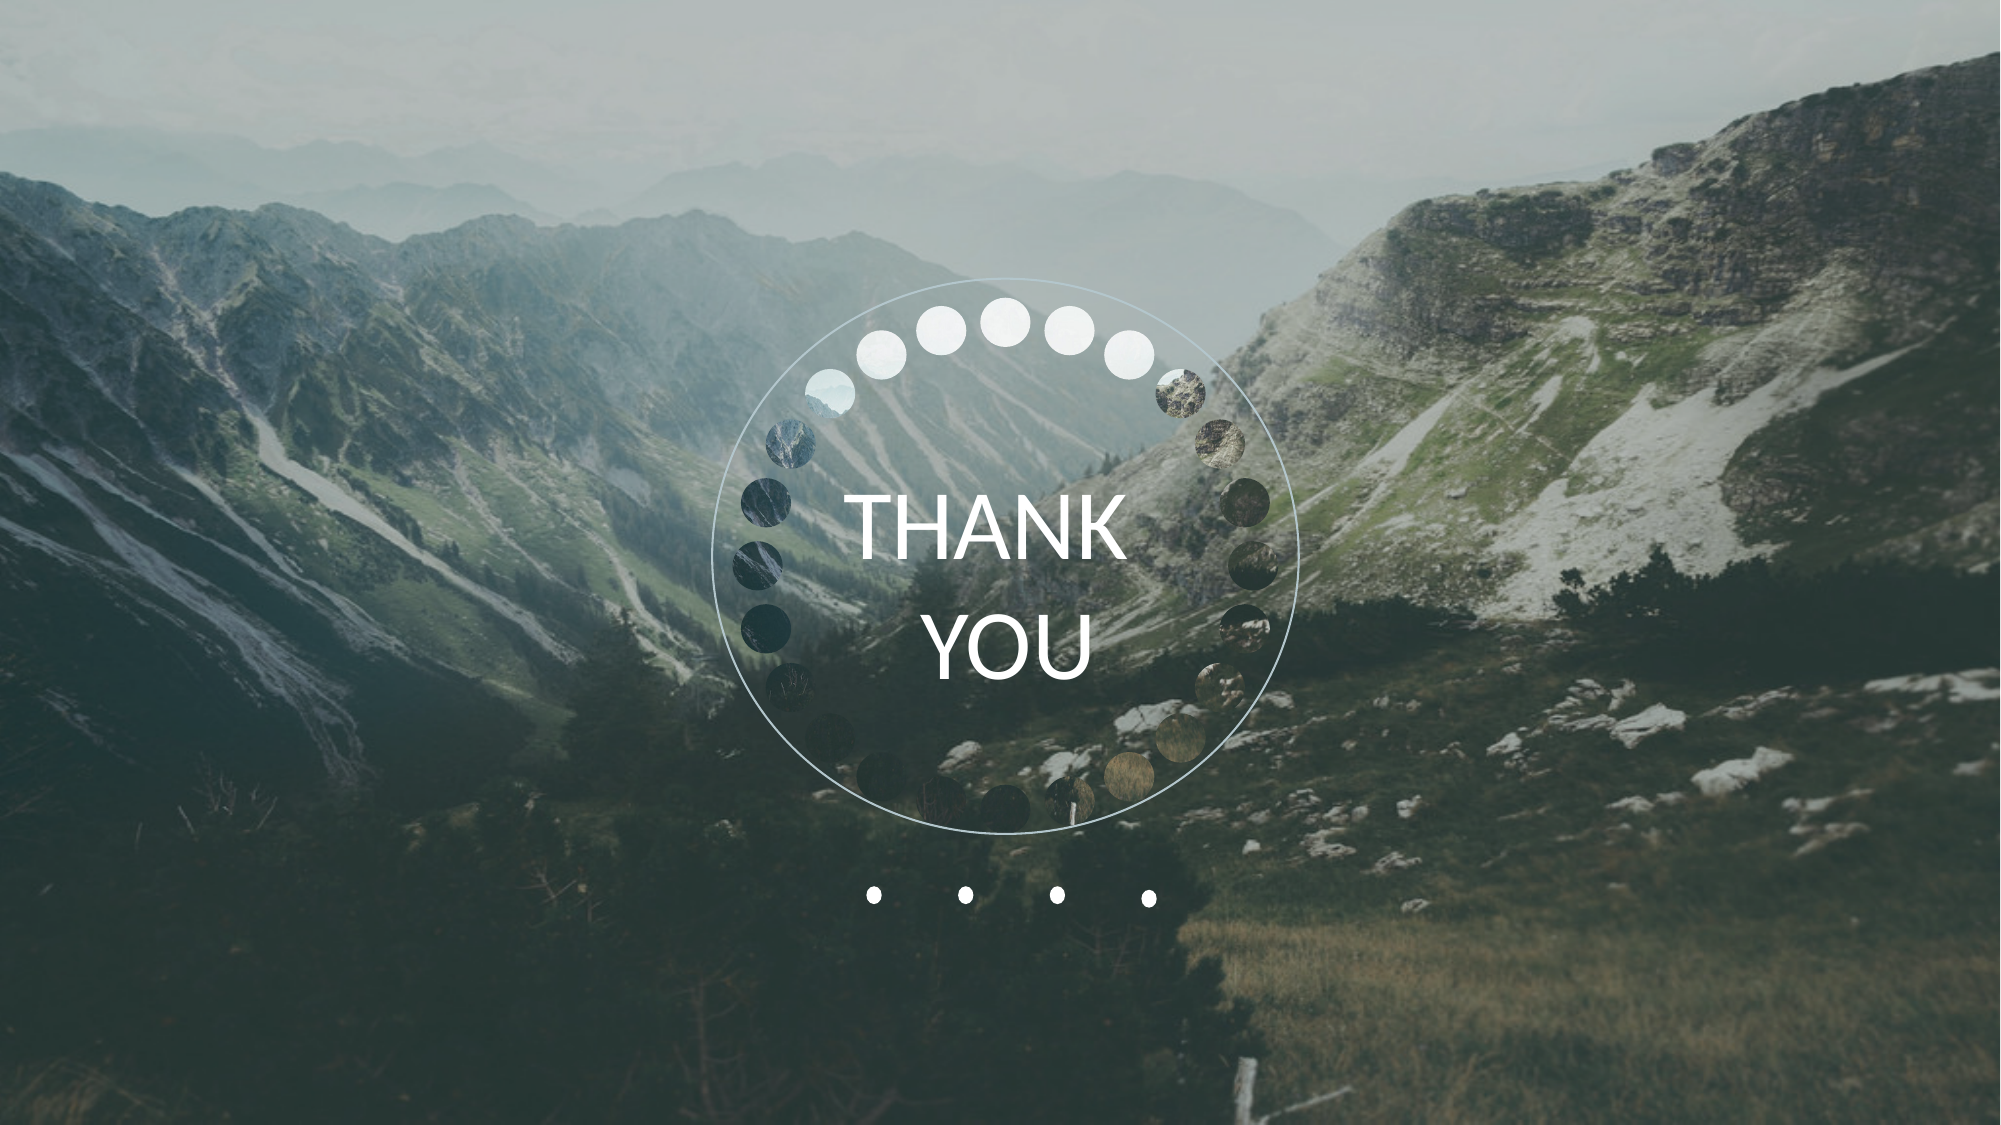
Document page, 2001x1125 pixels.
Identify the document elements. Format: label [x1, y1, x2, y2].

picture [0, 0, 2001, 1125]
text_box [1048, 885, 1067, 906]
text_box [711, 277, 1300, 835]
text_box [957, 885, 975, 906]
text_box [865, 885, 883, 906]
text_box [1140, 888, 1158, 909]
